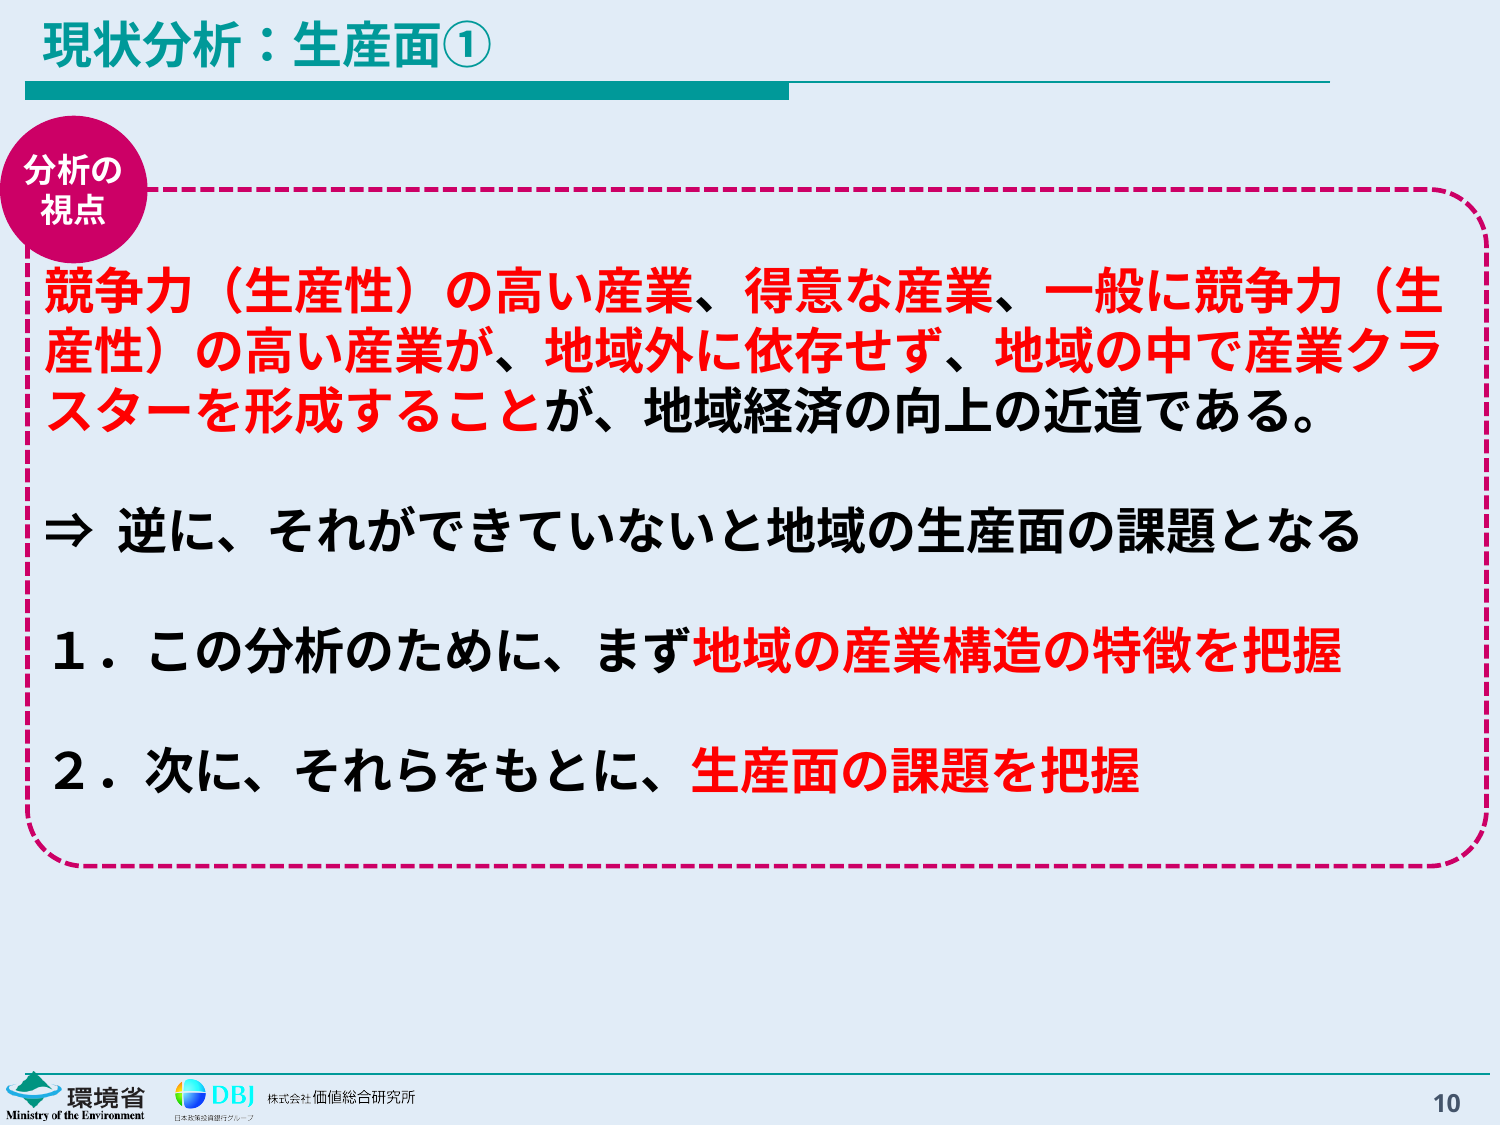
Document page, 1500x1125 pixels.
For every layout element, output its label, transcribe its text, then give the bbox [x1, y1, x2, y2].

picture [171, 1075, 419, 1125]
slide_number 10 [1393, 1079, 1500, 1122]
title 現状分析：生産面① [27, 0, 1500, 82]
text_box 競争力（生産性）の高い産業、得意な産業、一般に競争力（生産性）の高い産業が、地域外に依存せず、地域の中で産業クラスターを形成することが、地域経済の向上の近道である。 ⇒ 逆に、それができていないと地域の生産面の課題となる １．この分析のために、まず地域の産業構造の特徴を把握 ２．次に、それらをもとに、生産面の課題を把握 [27, 189, 1487, 867]
picture [2, 1071, 148, 1125]
text_box 分析の 視点 [0, 115, 148, 264]
